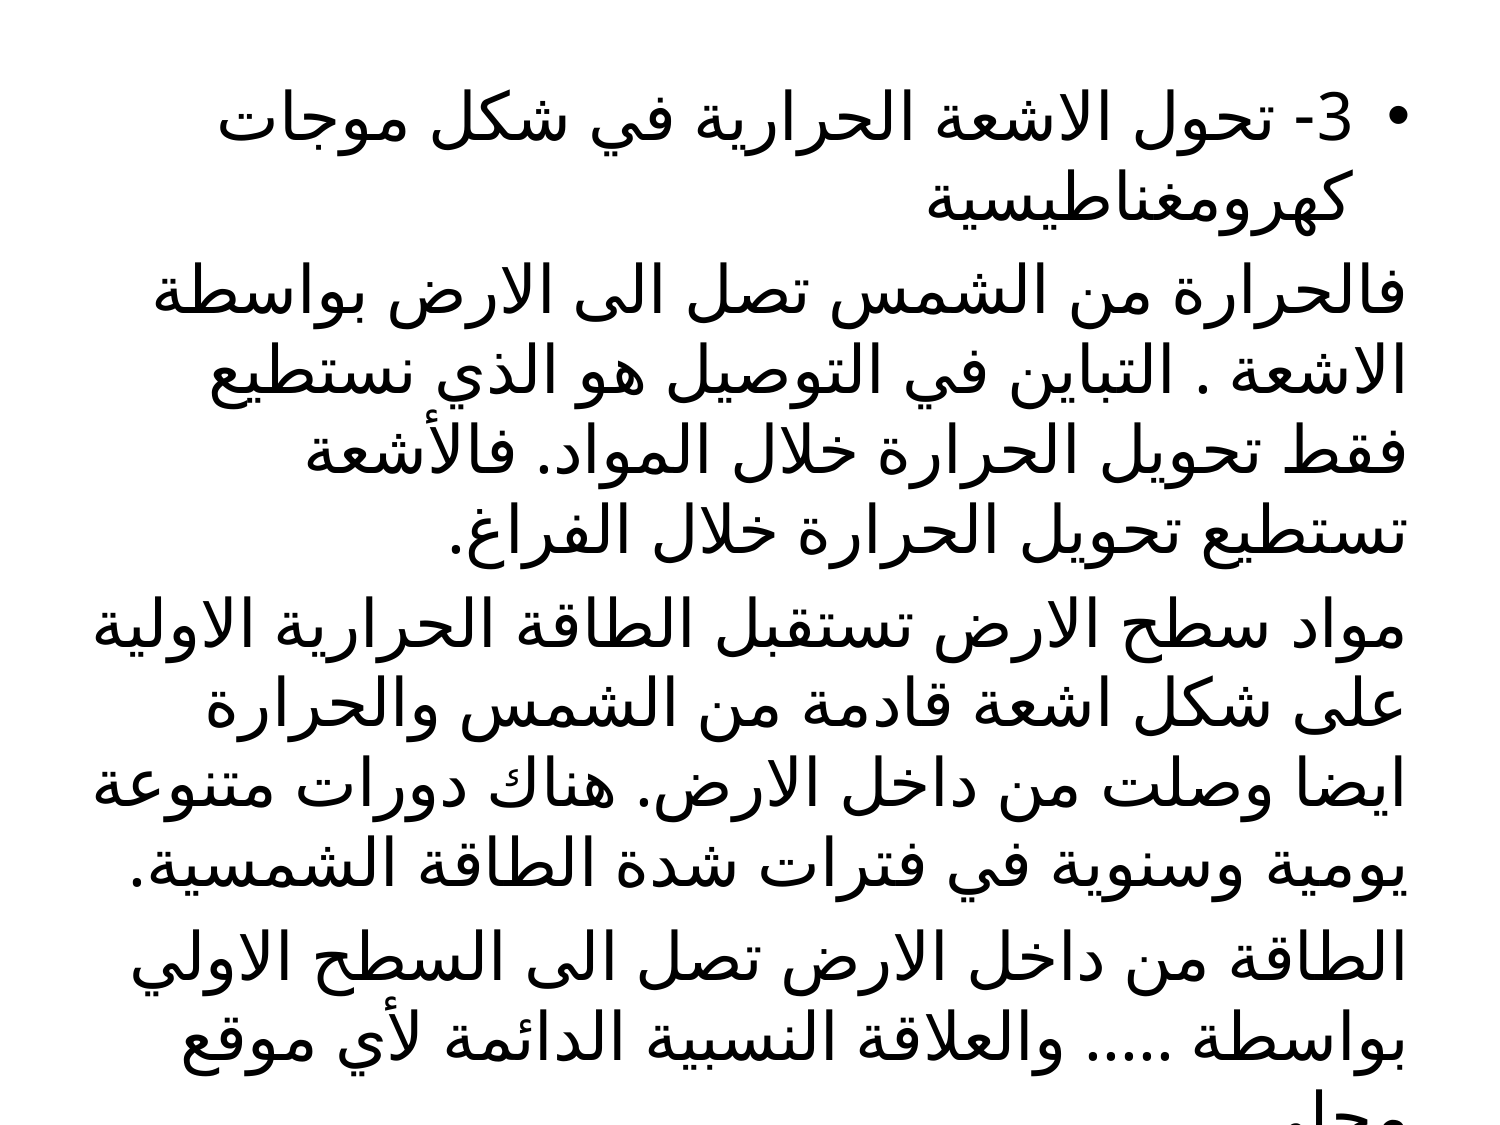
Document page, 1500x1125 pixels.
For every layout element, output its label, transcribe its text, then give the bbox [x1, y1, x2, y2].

list 3- تحول الاشعة الحرارية في شكل موجات كهرومغناطيسية فالحرارة من الشمس تصل الى الارض بواسطة الاشعة . التباين في التوصيل هو الذي نستطيع فقط تحويل الحرارة خلال المواد. فالأشعة تستطيع تحويل الحرارة خلال الفراغ. مواد سطح الارض تستقبل الطاقة الحرارية الاولية على شكل اشعة قادمة من الشمس والحرارة ايضا وصلت من داخل الارض. هناك دورات متنوعة يومية وسنوية في فترات شدة الطاقة الشمسية. الطاقة من داخل الارض تصل الى السطح الاولي بواسطة ..... والعلاقة النسبية الدائمة لأي موقع محلي. [75, 66, 1425, 1005]
